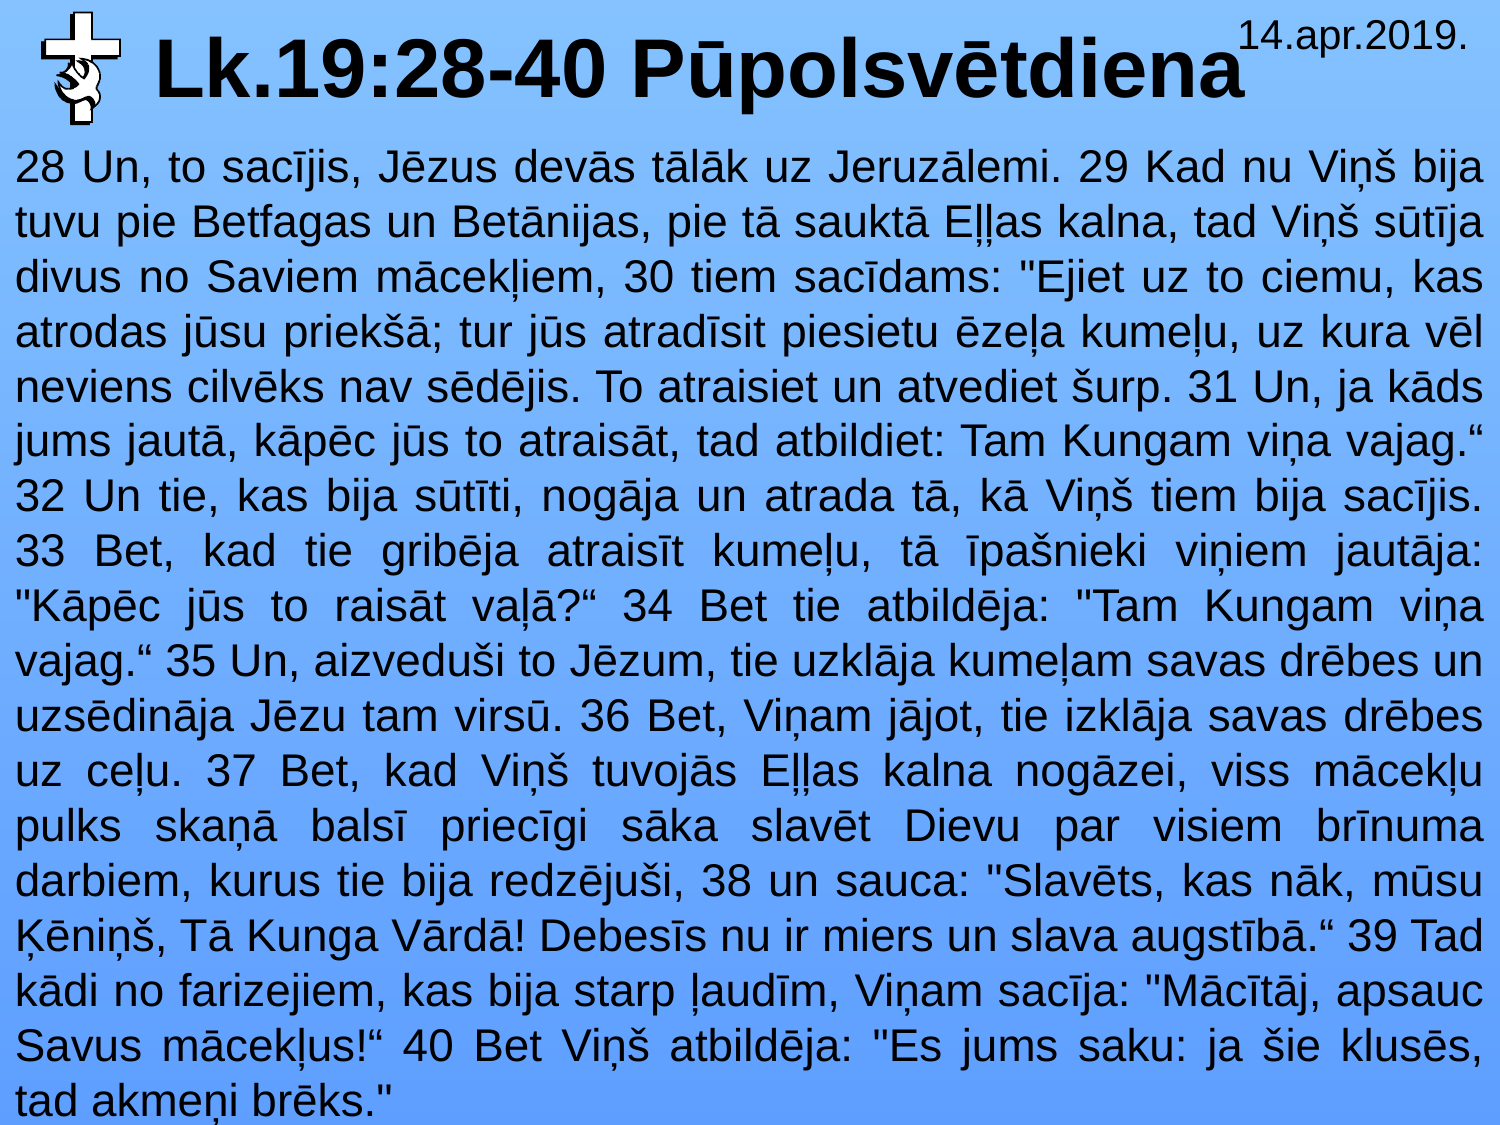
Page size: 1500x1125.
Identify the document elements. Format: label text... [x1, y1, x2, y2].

title Lk.19:28-40 Pūpolsvētdiena [29, 0, 1371, 128]
text_box 14.apr.2019. [1222, 0, 1500, 65]
picture [40, 11, 122, 126]
text_box 28 Un, to sacījis, Jēzus devās tālāk uz Jeruzālemi. 29 Kad nu Viņš bija tuvu pie Betfagas un Betānijas, pie tā sauktā Eļļas kalna, tad Viņš sūtīja divus no Saviem mācekļiem, 30 tiem sacīdams: "Ejiet uz to ciemu, kas atrodas jūsu priekšā; tur jūs atradīsit piesietu ēzeļa kumeļu, uz kura vēl neviens cilvēks nav sēdējis. To atraisiet un atvediet šurp. 31 Un, ja kāds jums jautā, kāpēc jūs to atraisāt, tad atbildiet: Tam Kungam viņa vajag.“ 32 Un tie, kas bija sūtīti, nogāja un atrada tā, kā Viņš tiem bija sacījis. 33 Bet, kad tie gribēja atraisīt kumeļu, tā īpašnieki viņiem jautāja: "Kāpēc jūs to raisāt vaļā?“ 34 Bet tie atbildēja: "Tam Kungam viņa vajag.“ 35 Un, aizveduši to Jēzum, tie uzklāja kumeļam savas drēbes un uzsēdināja Jēzu tam virsū. 36 Bet, Viņam jājot, tie izklāja savas drēbes uz ceļu. 37 Bet, kad Viņš tuvojās Eļļas kalna nogāzei, viss mācekļu pulks skaņā balsī priecīgi sāka slavēt Dievu par visiem brīnuma darbiem, kurus tie bija redzējuši, 38 un sauca: "Slavēts, kas nāk, mūsu Ķēniņš, Tā Kunga Vārdā! Debesīs nu ir miers un slava augstībā.“ 39 Tad kādi no farizejiem, kas bija starp ļaudīm, Viņam sacīja: "Mācītāj, apsauc Savus mācekļus!“ 40 Bet Viņš atbildēja: "Es jums saku: ja šie klusēs, tad akmeņi brēks." [0, 128, 1500, 1125]
